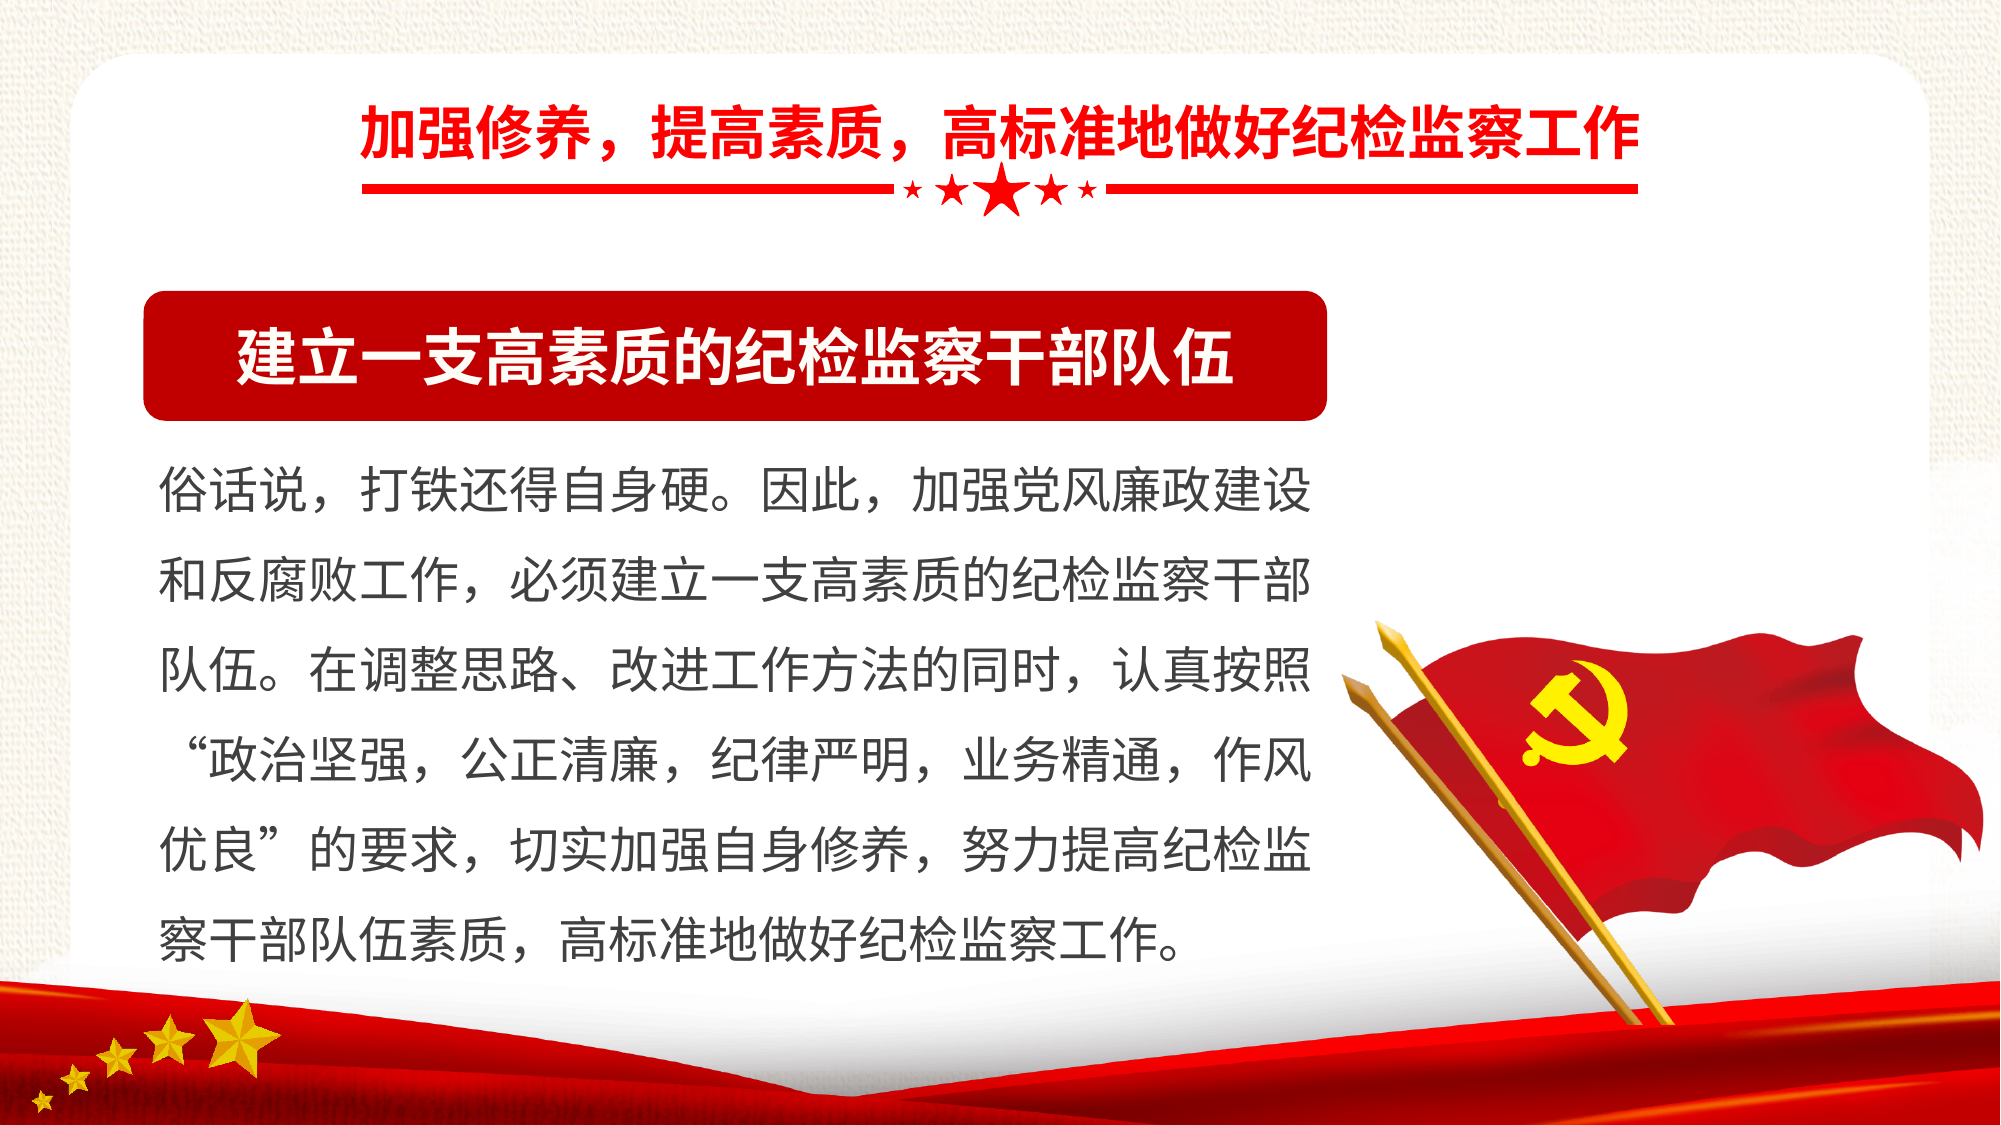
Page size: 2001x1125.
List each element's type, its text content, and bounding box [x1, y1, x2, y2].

picture [0, 0, 2001, 1125]
text_box 俗话说，打铁还得自身硬。因此，加强党风廉政建设和反腐败工作，必须建立一支高素质的纪检监察干部队伍。在调整思路、改进工作方法的同时，认真按照“政治坚强，公正清廉，纪律严明，业务精通，作风优良”的要求，切实加强自身修养，努力提高纪检监察干部队伍素质，高标准地做好纪检监察工作。 [143, 420, 1327, 976]
text_box 建立一支高素质的纪检监察干部队伍 [143, 290, 1328, 420]
